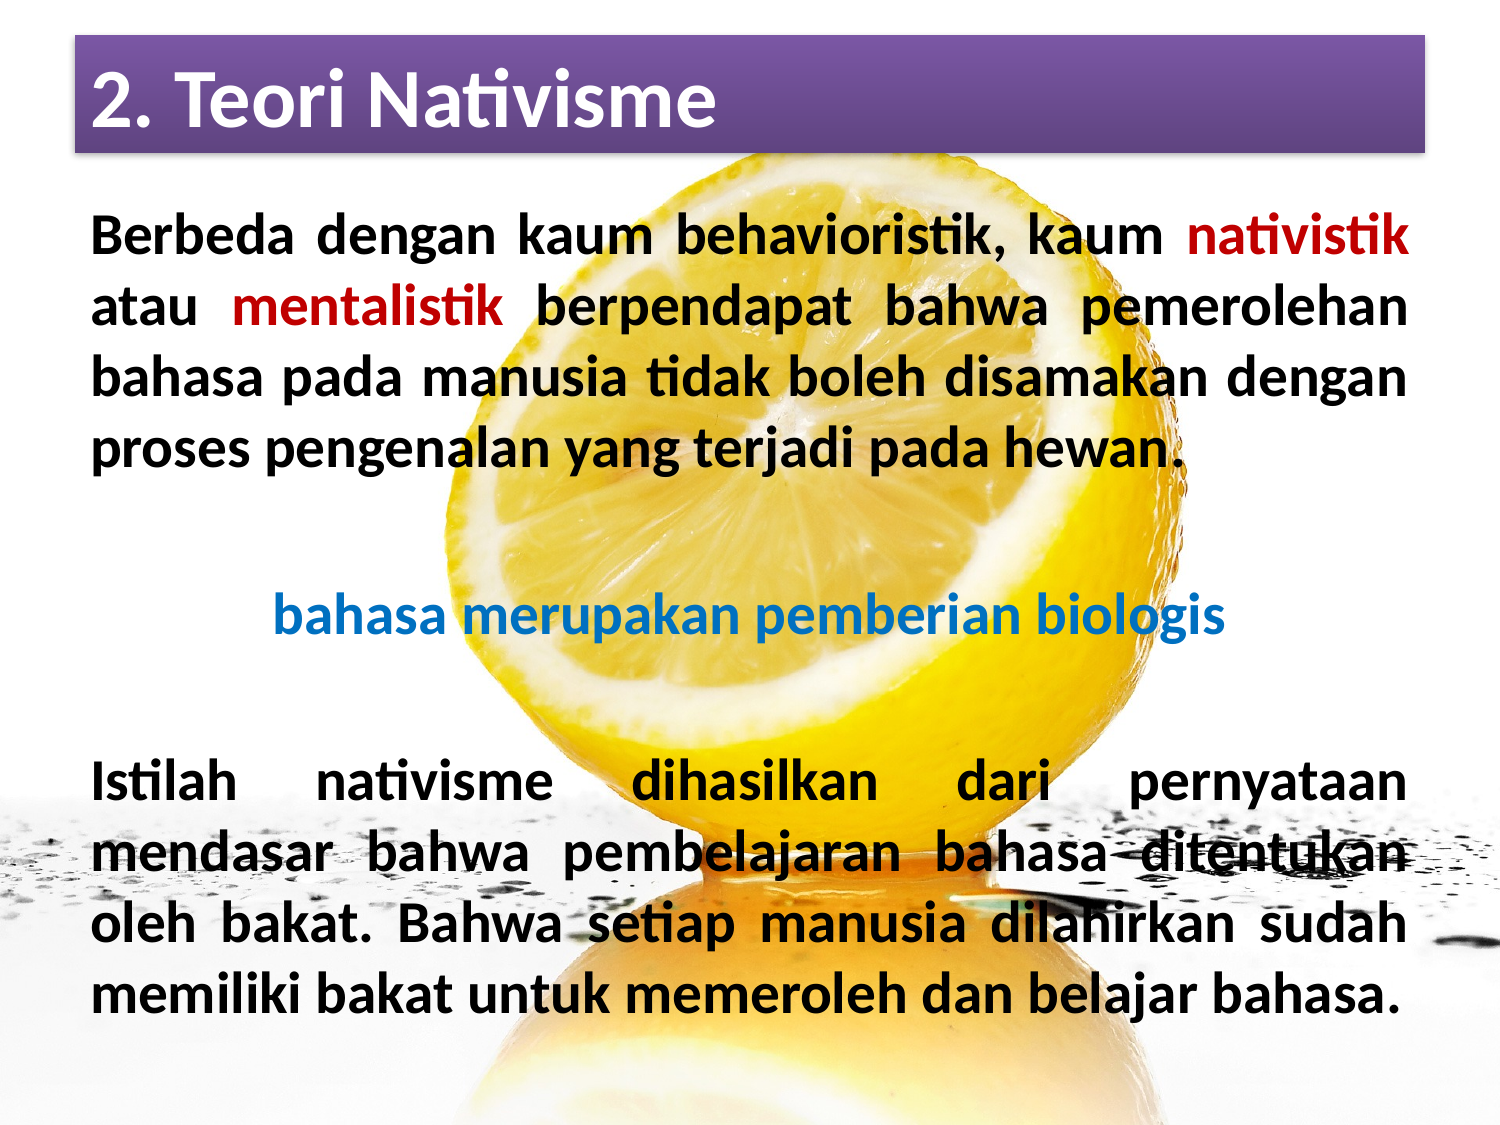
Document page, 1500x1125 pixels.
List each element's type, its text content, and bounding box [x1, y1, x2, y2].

list Berbeda dengan kaum behavioristik, kaum nativistik atau mentalistik berpendapat bahwa pemerolehan bahasa pada manusia tidak boleh disamakan dengan proses pengenalan yang terjadi pada hewan. bahasa merupakan pemberian biologis Istilah nativisme dihasilkan dari pernyataan mendasar bahwa pembelajaran bahasa ditentukan oleh bakat. Bahwa setiap manusia dilahirkan sudah memiliki bakat untuk memeroleh dan belajar bahasa. [75, 187, 1425, 1090]
title 2. Teori Nativisme [75, 35, 1425, 153]
picture [0, 0, 1500, 1125]
